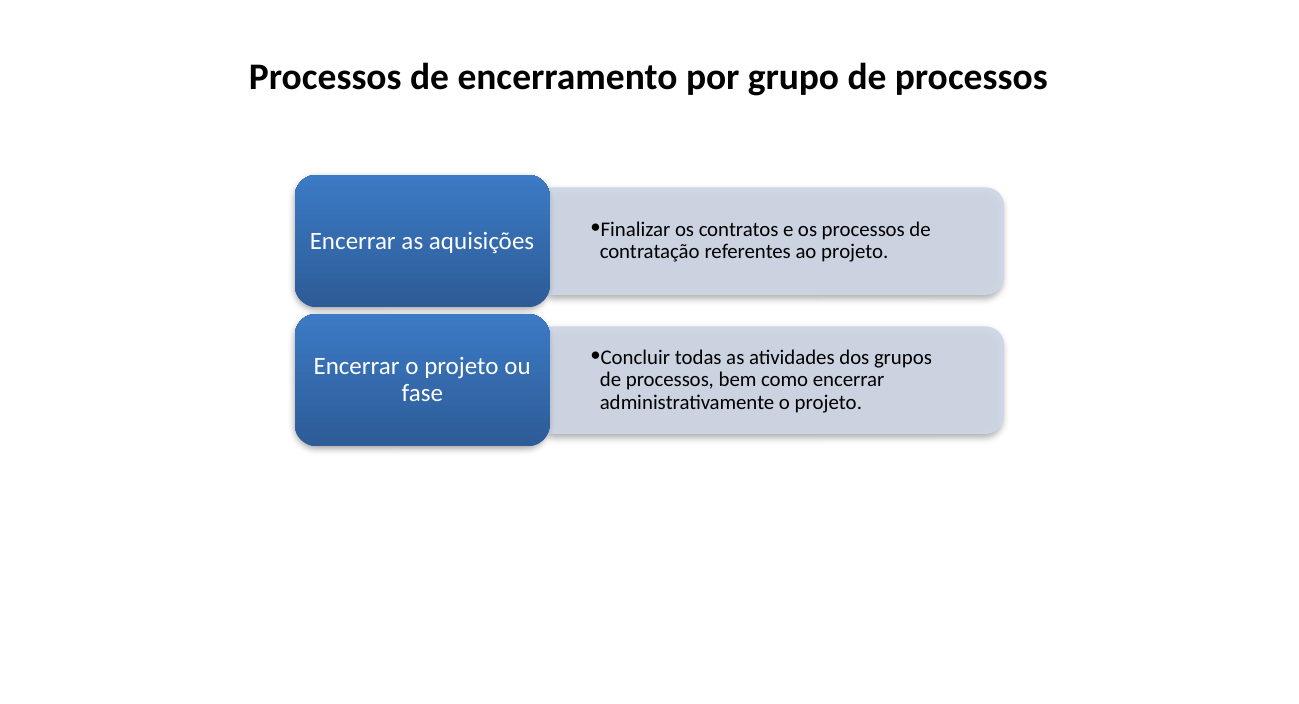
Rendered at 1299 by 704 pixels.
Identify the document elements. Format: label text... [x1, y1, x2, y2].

text_box Processos de encerramento por grupo de processos [0, 44, 1299, 106]
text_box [294, 174, 1004, 447]
